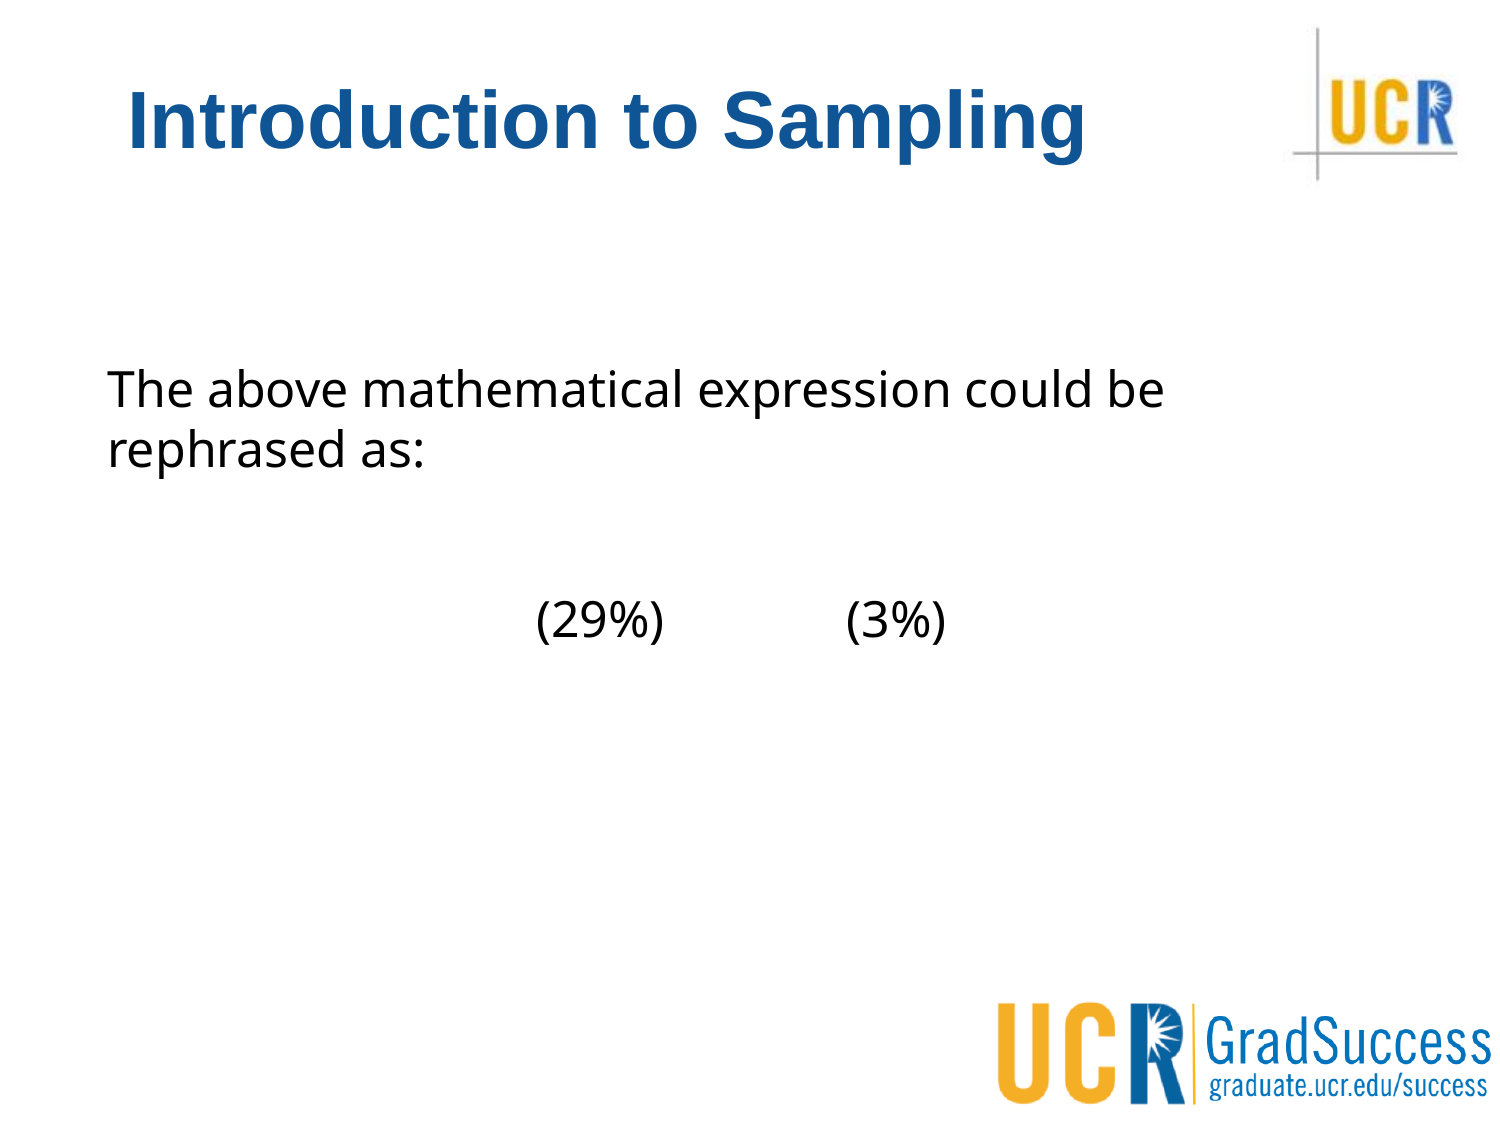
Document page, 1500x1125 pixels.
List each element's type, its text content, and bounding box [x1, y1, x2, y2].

picture [1282, 0, 1500, 196]
title Introduction to Sampling [112, 13, 1388, 172]
